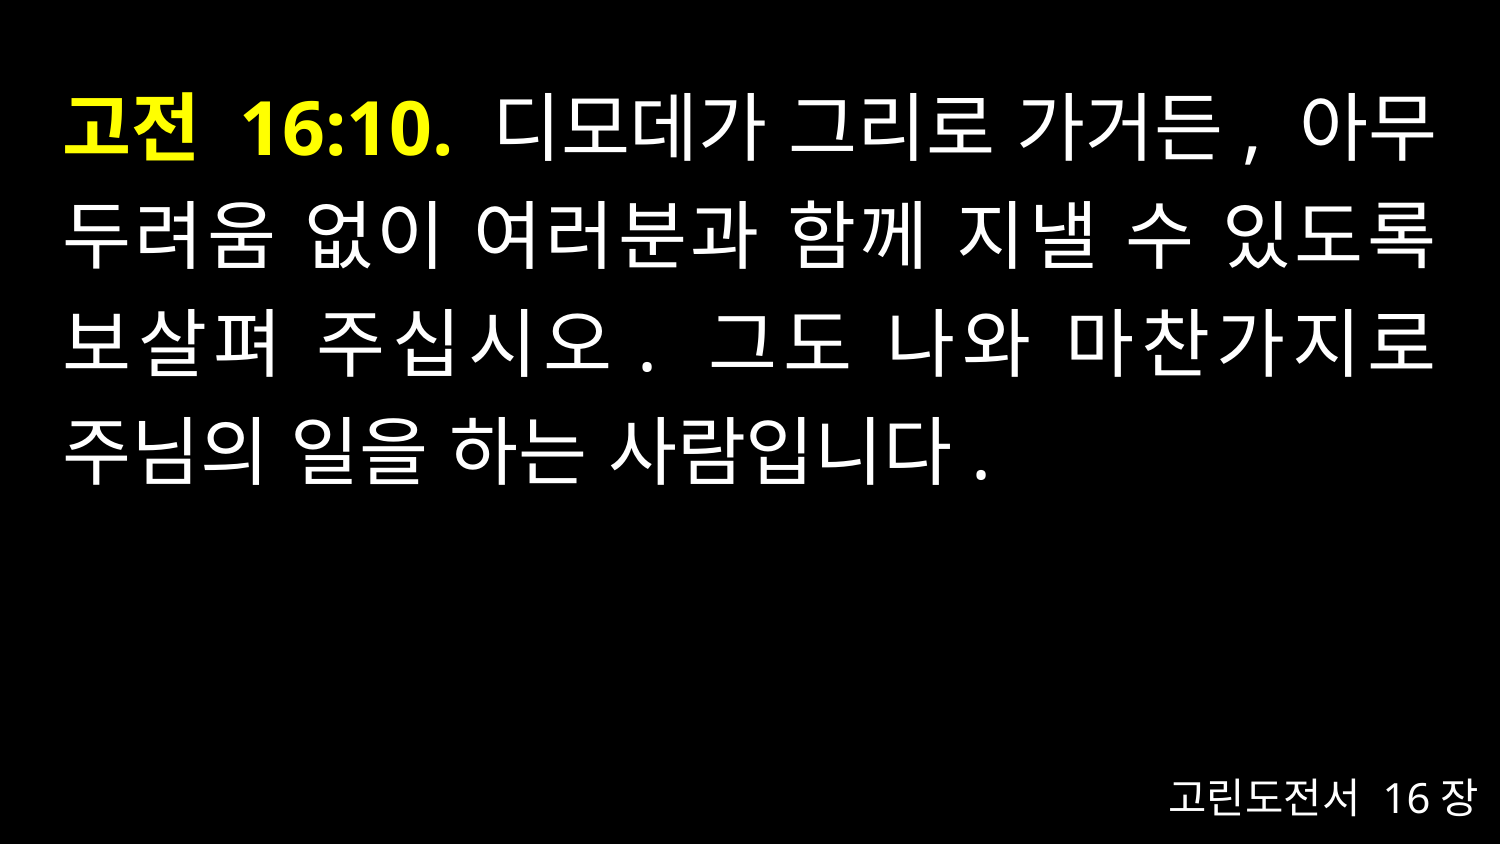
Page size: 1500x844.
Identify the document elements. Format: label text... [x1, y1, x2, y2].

subtitle 고린도전서 16장 [916, 770, 1500, 844]
title 고전 16:10. 디모데가 그리로 가거든, 아무 두려움 없이 여러분과 함께 지낼 수 있도록 보살펴 주십시오. 그도 나와 마찬가지로 주님의 일을 하는 사람입니다. [0, 0, 1500, 844]
